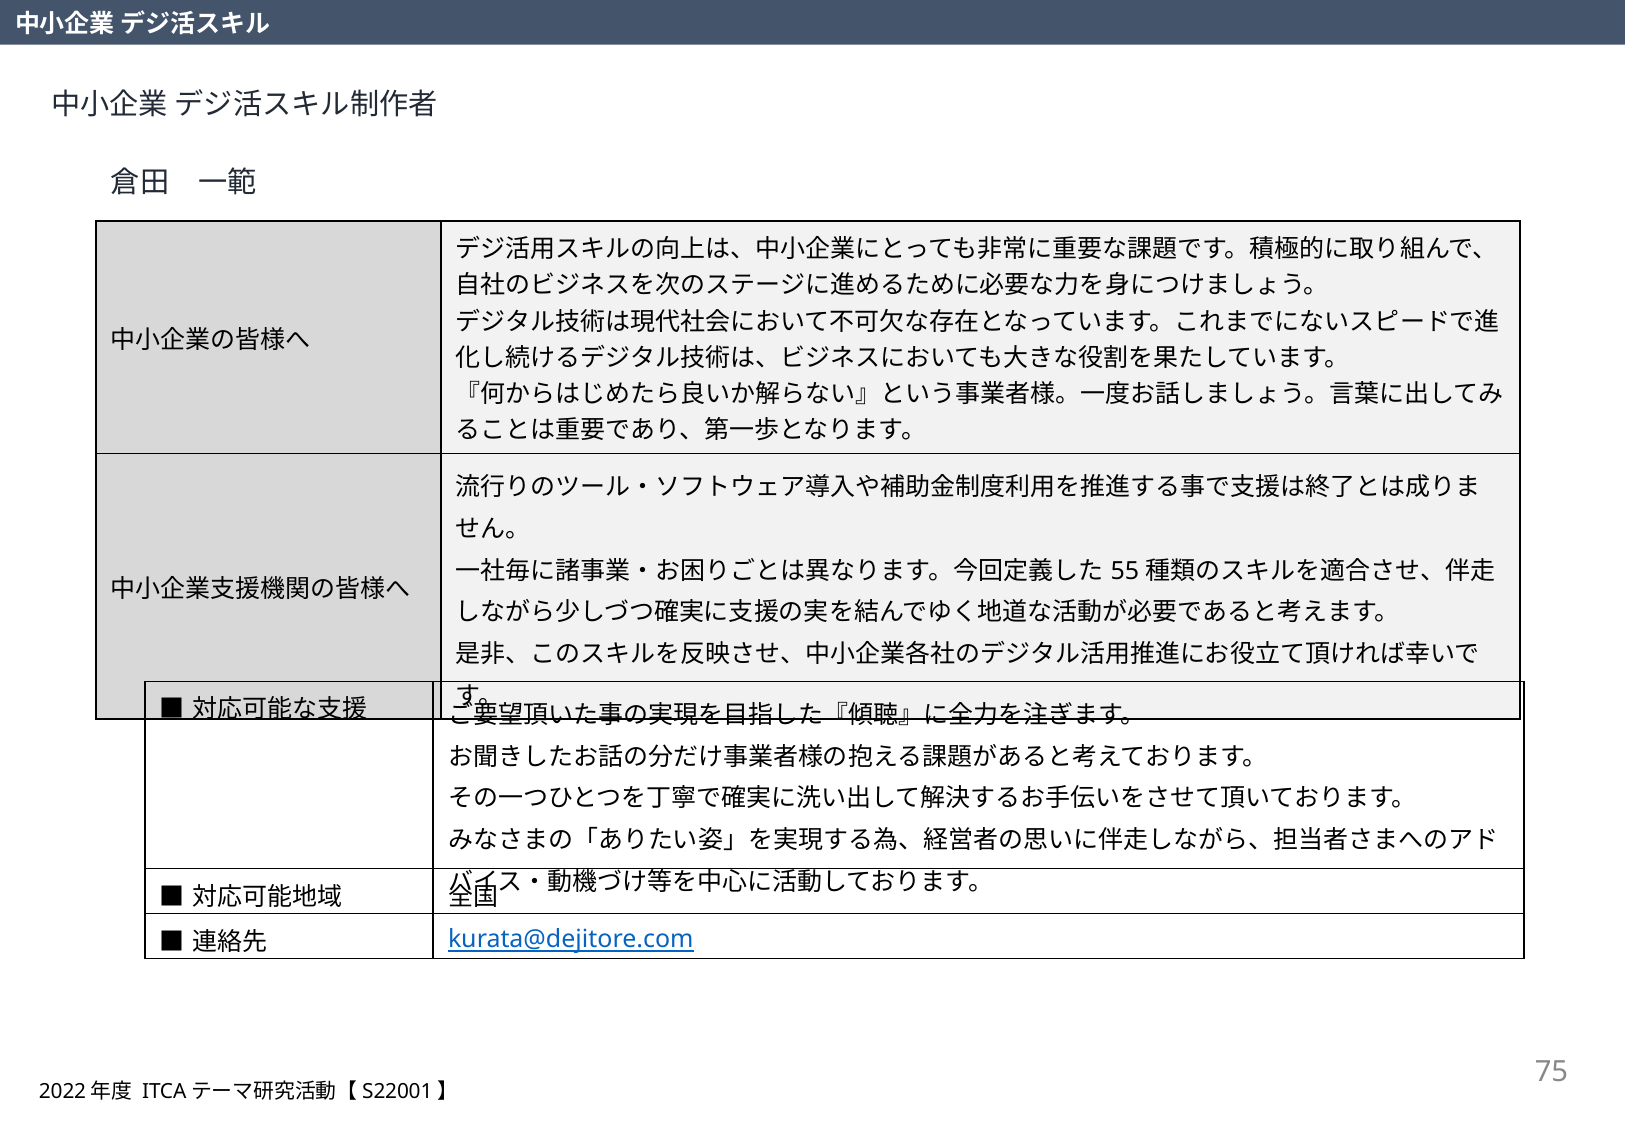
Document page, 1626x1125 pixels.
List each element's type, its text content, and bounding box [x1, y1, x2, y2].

table_cell 中小企業支援機関の皆様へ [97, 454, 440, 718]
text_box 中小企業 デジ活スキル制作者 [36, 78, 1185, 129]
table_cell 流行りのツール・ソフトウェア導入や補助金制度利用を推進する事で支援は終了とは成りません。 一社毎に諸事業・お困りごとは異なります。今回定義した55種類のスキルを適合させ、伴走しながら少しづつ確実に支援の実を結んでゆく地道な活動が必要であると考えます。 是非、このスキルを反映させ、中小企業各社のデジタル活用推進にお役立て頂ければ幸いです。 [442, 454, 1519, 681]
text_box 中小企業 デジ活スキル [0, 0, 1625, 45]
table_cell ■連絡先 [146, 914, 432, 958]
table_cell 全国 [434, 869, 1523, 913]
table_header デジ活用スキルの向上は、中小企業にとっても非常に重要な課題です。積極的に取り組んで、自社のビジネスを次のステージに進めるために必要な力を身につけましょう。 デジタル技術は現代社会において不可欠な存在となっています。これまでにないスピードで進化し続けるデジタル技術は、ビジネスにおいても大きな役割を果たしています。 『何からはじめたら良いか解らない』という事業者様。一度お話しましょう。言葉に出してみることは重要であり、第一歩となります。 [442, 222, 1519, 453]
table_cell ■対応可能地域 [146, 869, 432, 913]
table_header ■対応可能な支援 [146, 682, 432, 868]
table_header 中小企業の皆様へ [97, 222, 440, 453]
text_box 倉田 一範 [95, 156, 1244, 207]
table_header ご要望頂いた事の実現を目指した『傾聴』に全力を注ぎます。 お聞きしたお話の分だけ事業者様の抱える課題があると考えております。 その一つひとつを丁寧で確実に洗い出して解決するお手伝いをさせて頂いております。 みなさまの「ありたい姿」を実現する為、経営者の思いに伴走しながら、担当者さまへのアドバイス・動機づけ等を中心に活動しております。 [434, 682, 1523, 868]
table_cell kurata@dejitore.com [434, 914, 1523, 958]
slide_number 75 [1217, 1042, 1584, 1103]
